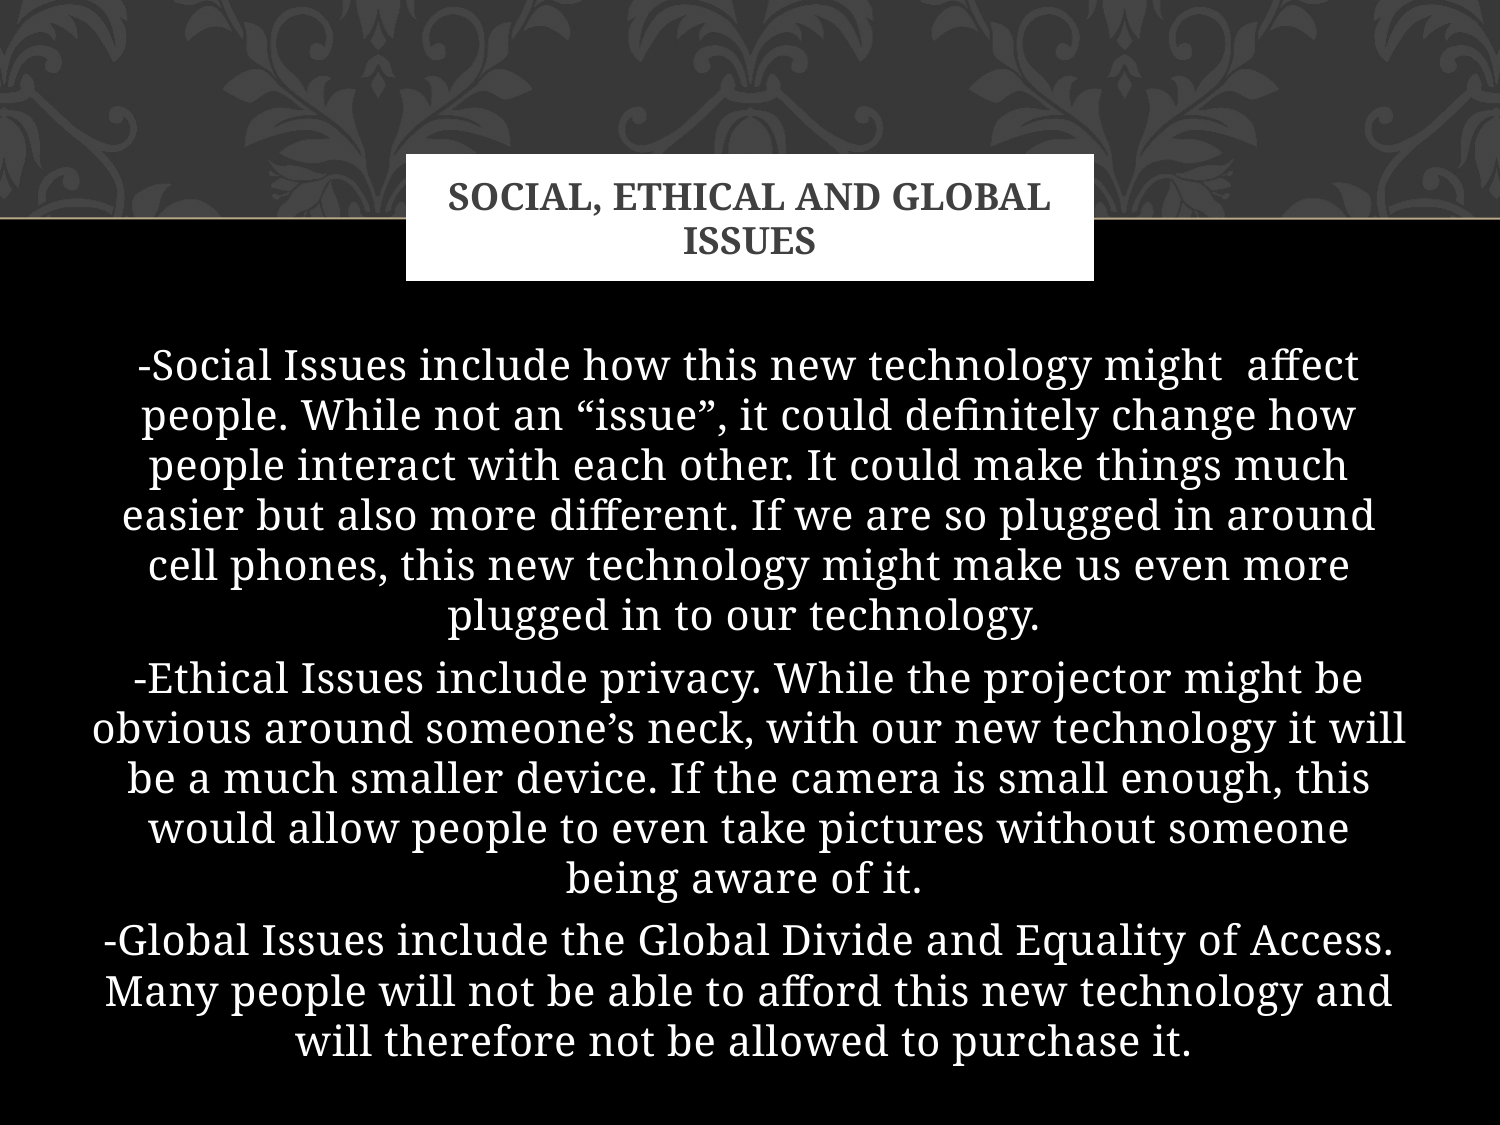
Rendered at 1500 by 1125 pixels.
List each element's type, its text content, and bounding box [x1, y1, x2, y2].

list -Social Issues include how this new technology might affect people. While not an “issue”, it could definitely change how people interact with each other. It could make things much easier but also more different. If we are so plugged in around cell phones, this new technology might make us even more plugged in to our technology. -Ethical Issues include privacy. While the projector might be obvious around someone’s neck, with our new technology it will be a much smaller device. If the camera is small enough, this would allow people to even take pictures without someone being aware of it. -Global Issues include the Global Divide and Equality of Access. Many people will not be able to afford this new technology and will therefore not be allowed to purchase it. [75, 331, 1425, 1000]
title Social, ethical and global issues [406, 154, 1094, 281]
